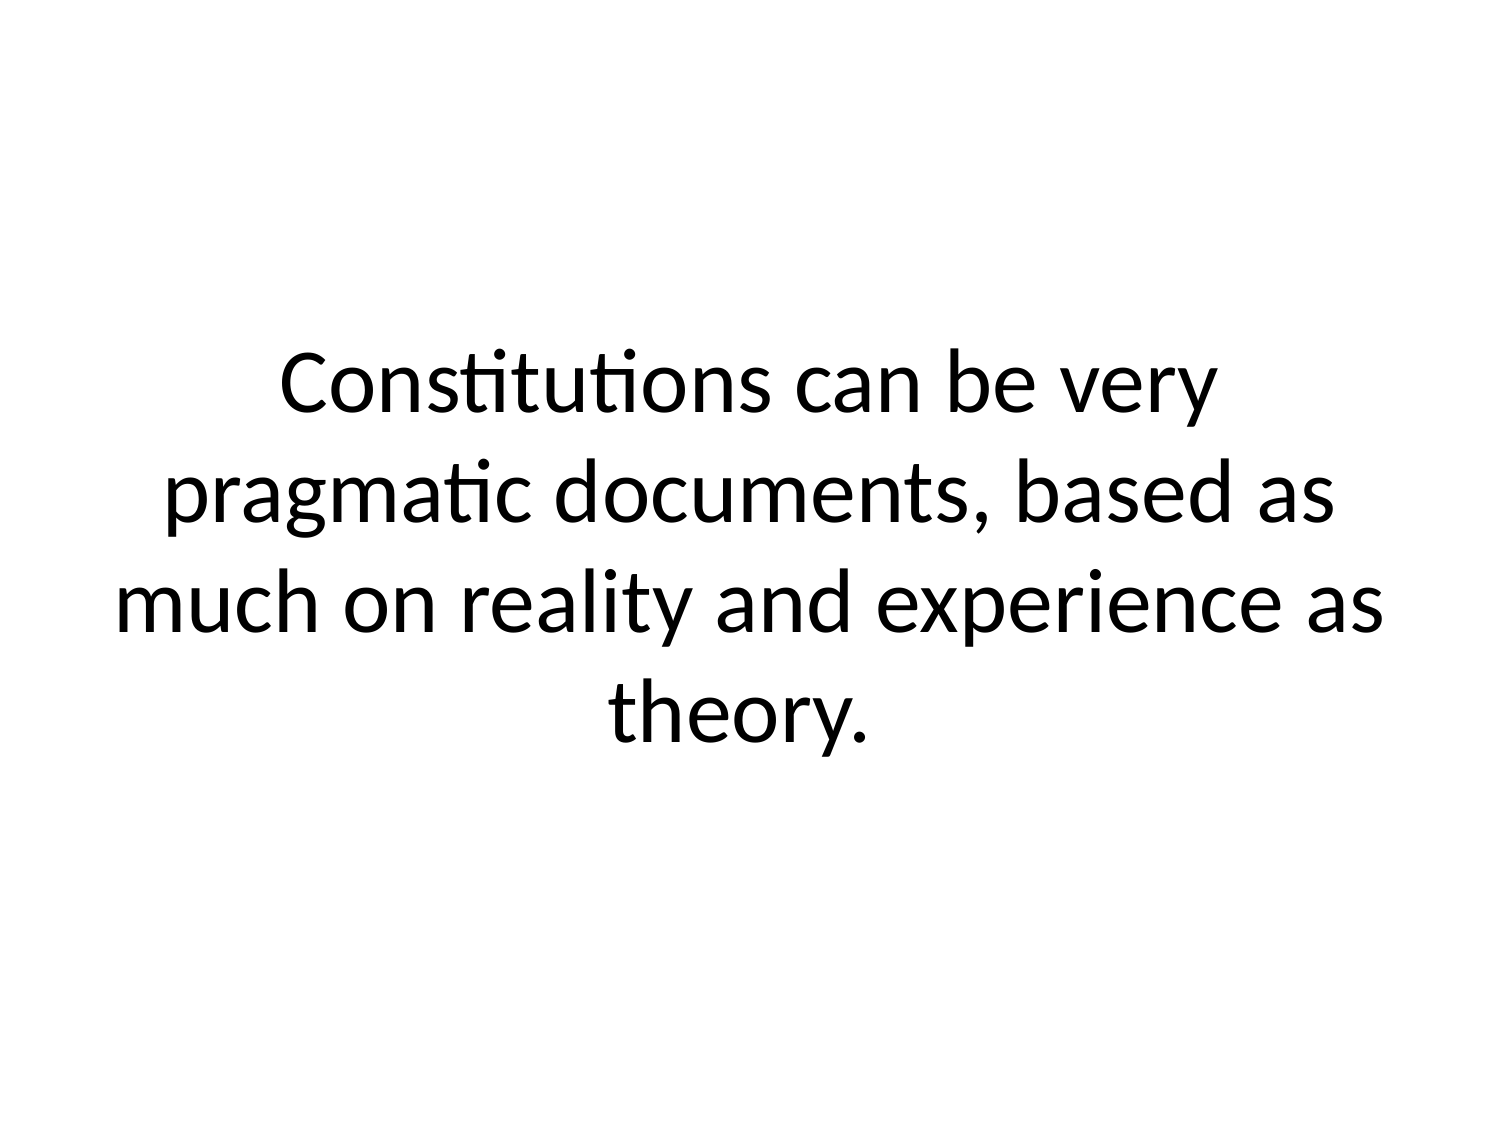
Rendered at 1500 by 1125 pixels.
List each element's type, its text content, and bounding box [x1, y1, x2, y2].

title Constitutions can be very pragmatic documents, based as much on reality and experience as theory. [75, 45, 1425, 1038]
